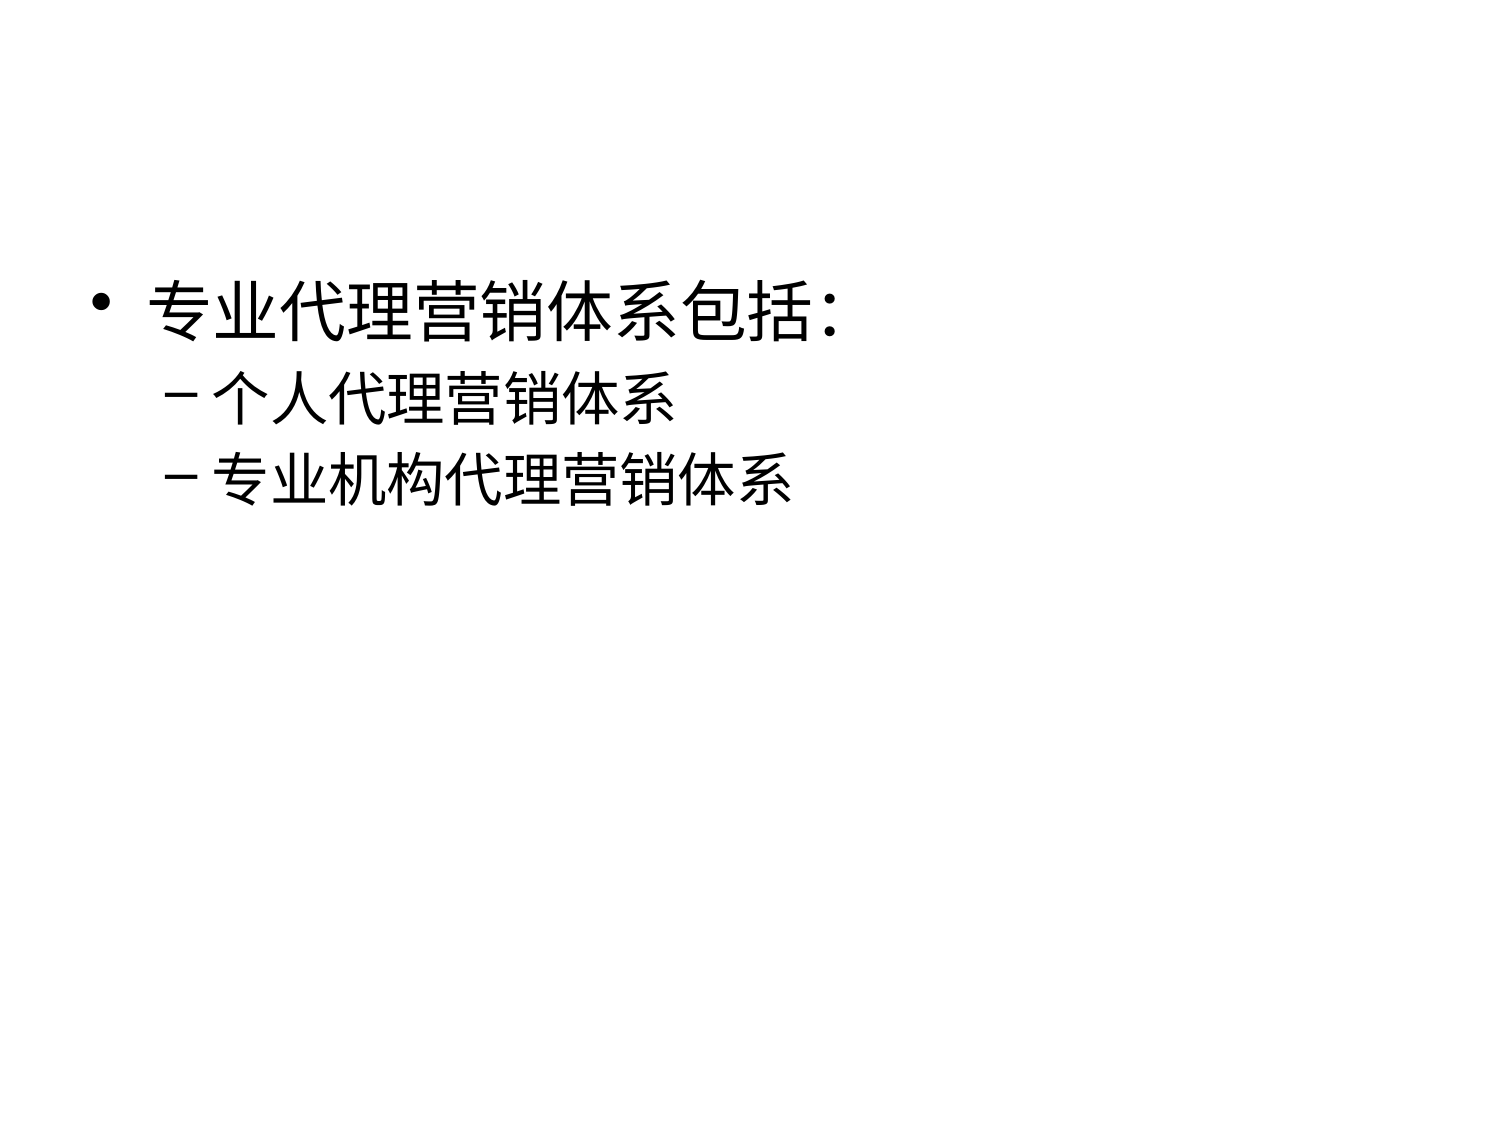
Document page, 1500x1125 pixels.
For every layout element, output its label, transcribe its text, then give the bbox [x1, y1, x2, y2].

list 专业代理营销体系包括： 个人代理营销体系 专业机构代理营销体系 [75, 262, 1425, 1005]
